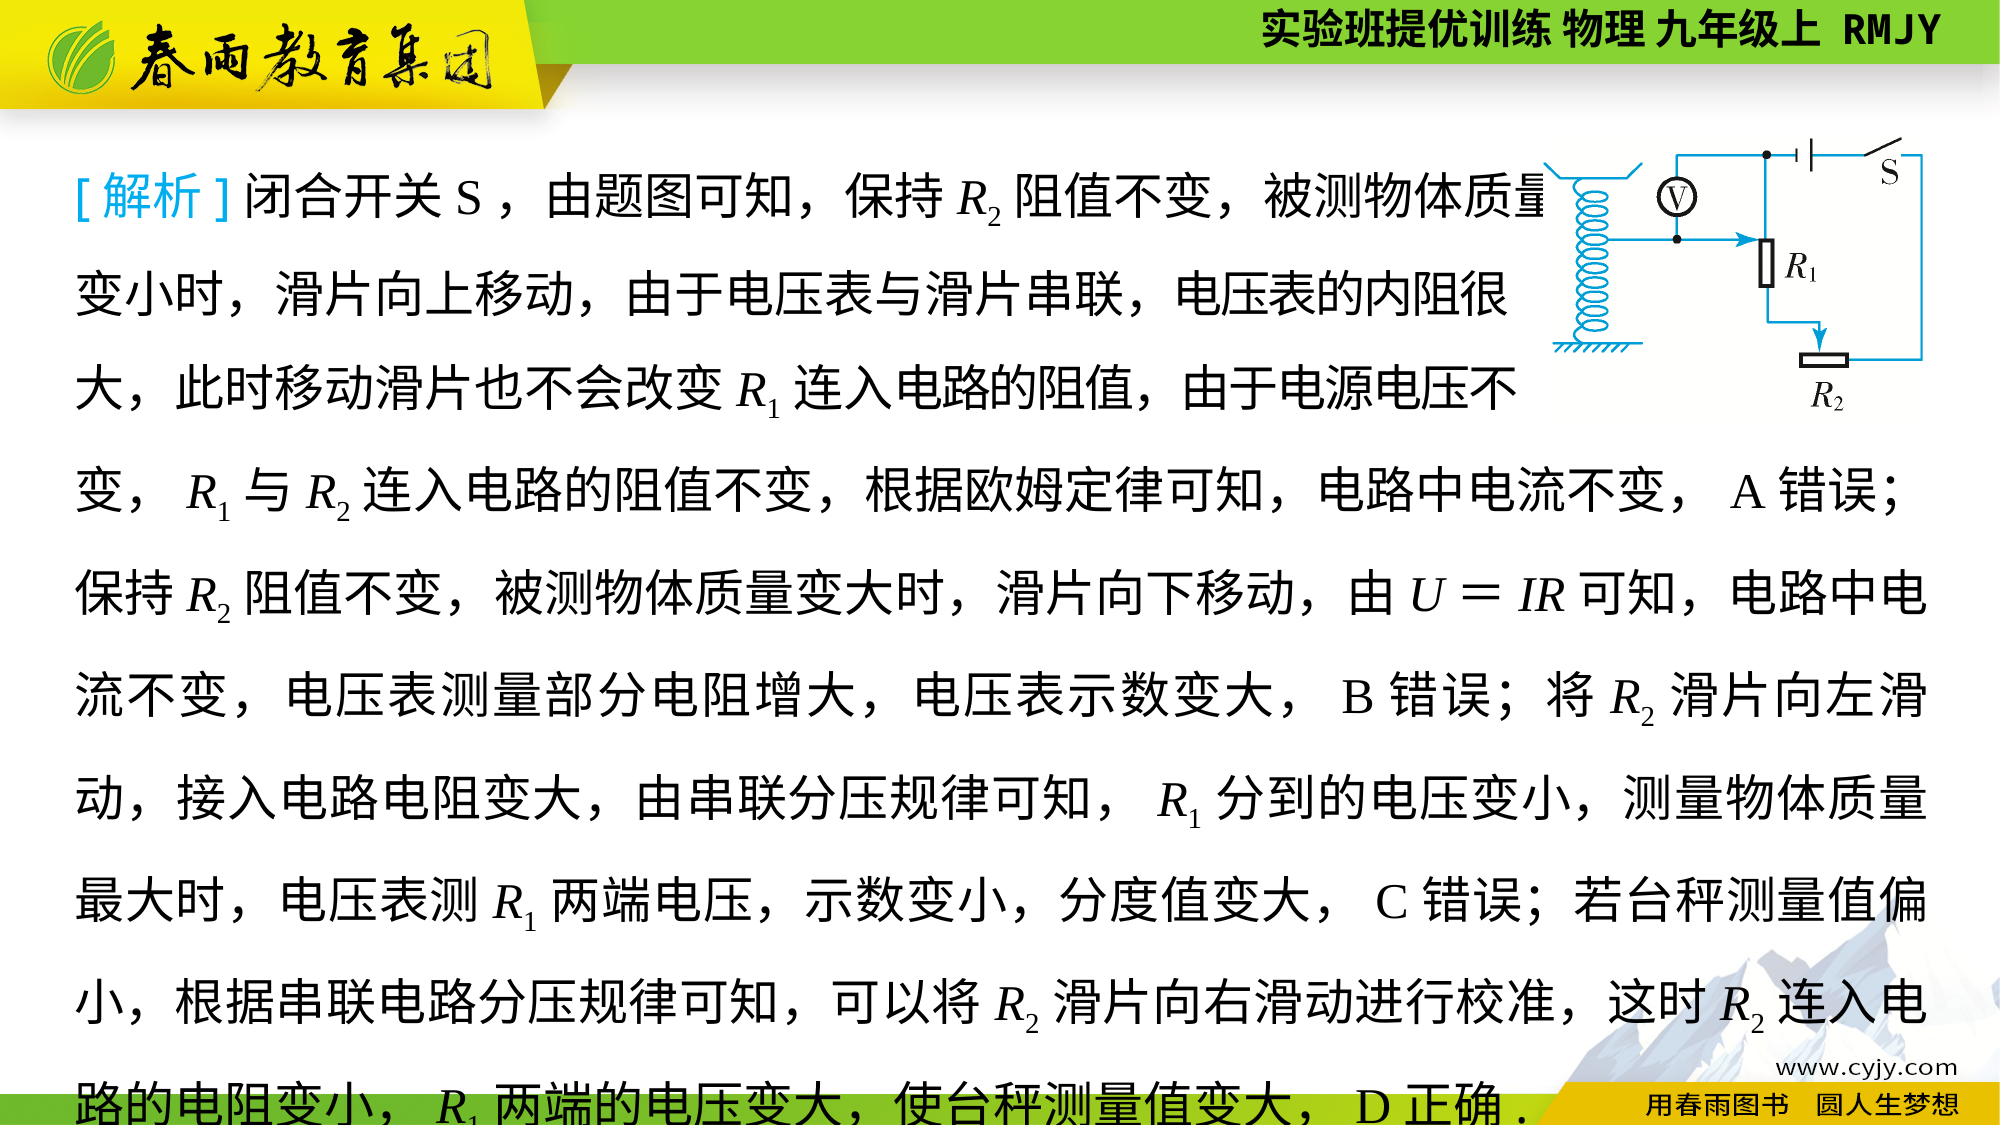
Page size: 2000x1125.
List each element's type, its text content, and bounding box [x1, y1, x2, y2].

list [解析]闭合开关S，由题图可知，保持R2阻值不变，被测物体质量 变小时，滑片向上移动，由于电压表与滑片串联，电压表的内阻很 大，此时移动滑片也不会改变R1连入电路的阻值，由于电源电压不 变，R1与R2连入电路的阻值不变，根据欧姆定律可知，电路中电流不变，A错误；保持R2阻值不变，被测物体质量变大时，滑片向下移动，由U＝IR可知，电路中电流不变，电压表测量部分电阻增大，电压表示数变大，B错误；将R2滑片向左滑动，接入电路电阻变大，由串联分压规律可知，R1分到的电压变小，测量物体质量最大时，电压表测R1两端电压，示数变小，分度值变大，C错误；若台秤测量值偏小，根据串联电路分压规律可知，可以将R2滑片向右滑动进行校准，这时R2连入电路的电阻变小，R1两端的电压变大，使台秤测量值变大，D正确. [59, 122, 1944, 1033]
picture [0, 0, 2000, 1125]
